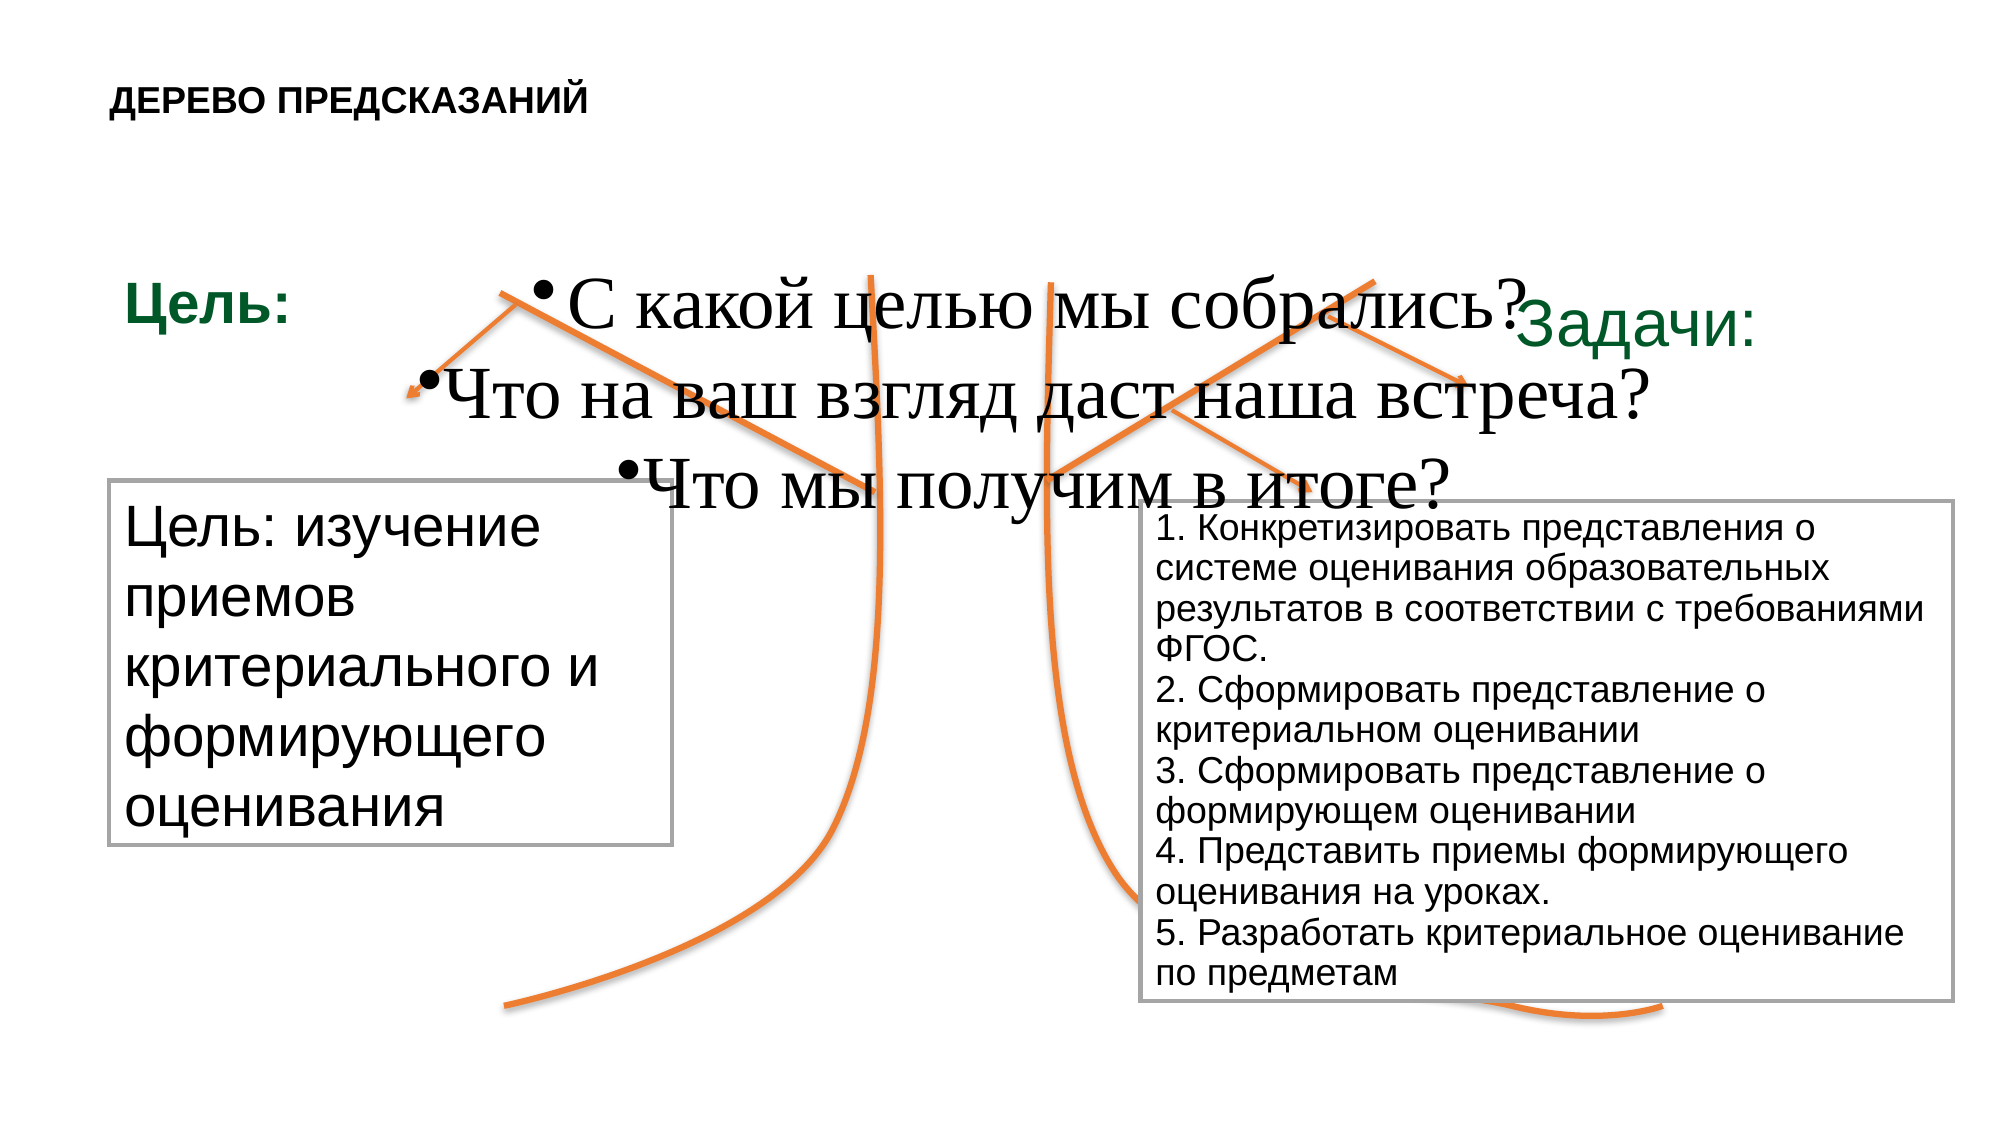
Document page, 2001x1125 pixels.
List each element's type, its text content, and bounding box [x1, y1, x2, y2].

text_box [1480, 1003, 1664, 1019]
text_box [503, 531, 884, 1009]
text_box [1171, 409, 1313, 493]
text_box [1044, 531, 1138, 905]
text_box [1046, 280, 1376, 481]
title Дерево предсказаний [109, 45, 1900, 153]
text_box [413, 296, 508, 407]
text_box Цель: изучение приемов критериального и формирующего оценивания [107, 478, 674, 847]
text_box С какой целью мы собрались? Что на ваш взгляд даст наша встреча? Что мы получим в итоге? [265, 246, 1824, 531]
text_box 1. Конкретизировать представления о системе оценивания образовательных результатов в соответствии с требованиями ФГОС. 2. Сформировать представление о критериальном оценивании 3. Сформировать представление о формирующем оценивании 4. Представить приемы формирующего оценивания на уроках. 5. Разработать критериальное оценивание по предметам [1138, 499, 1955, 1003]
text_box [1327, 316, 1469, 387]
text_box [499, 292, 876, 493]
text_box Цель: [109, 257, 265, 343]
